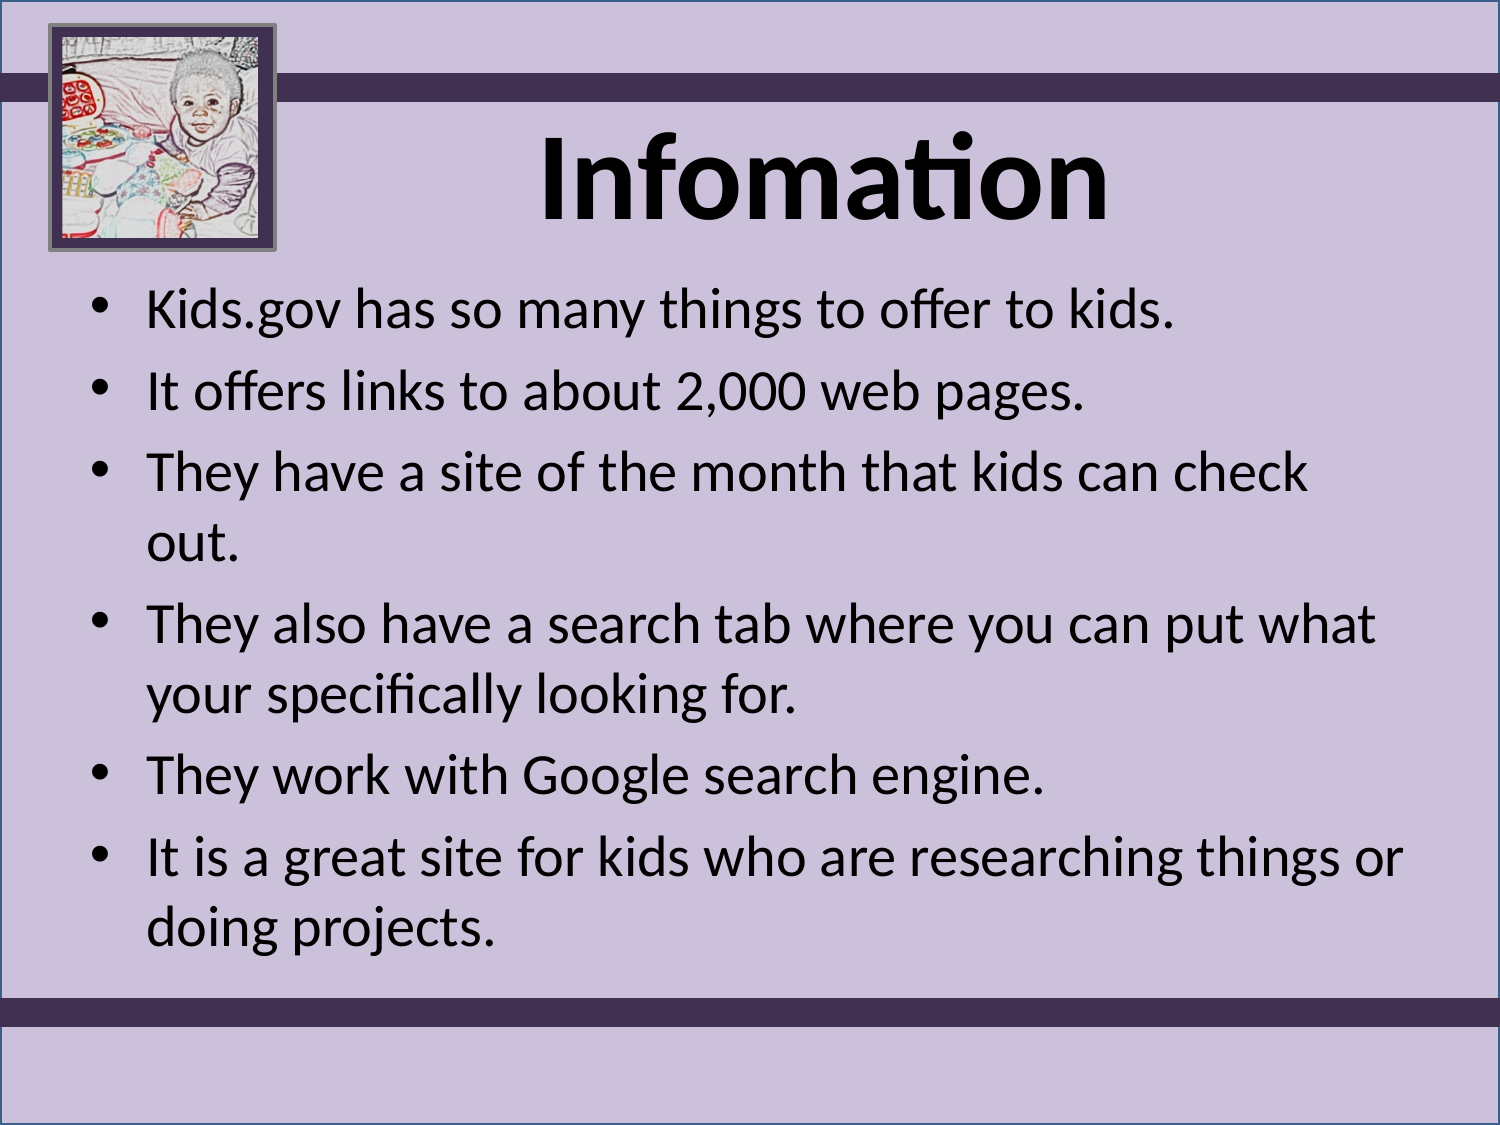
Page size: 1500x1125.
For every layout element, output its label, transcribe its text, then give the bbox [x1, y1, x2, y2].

picture [62, 37, 258, 238]
list Kids.gov has so many things to offer to kids. It offers links to about 2,000 web pages. They have a site of the month that kids can check out. They also have a search tab where you can put what your specifically looking for. They work with Google search engine. It is a great site for kids who are researching things or doing projects. [75, 262, 1425, 1005]
title Infomation [150, 87, 1500, 275]
